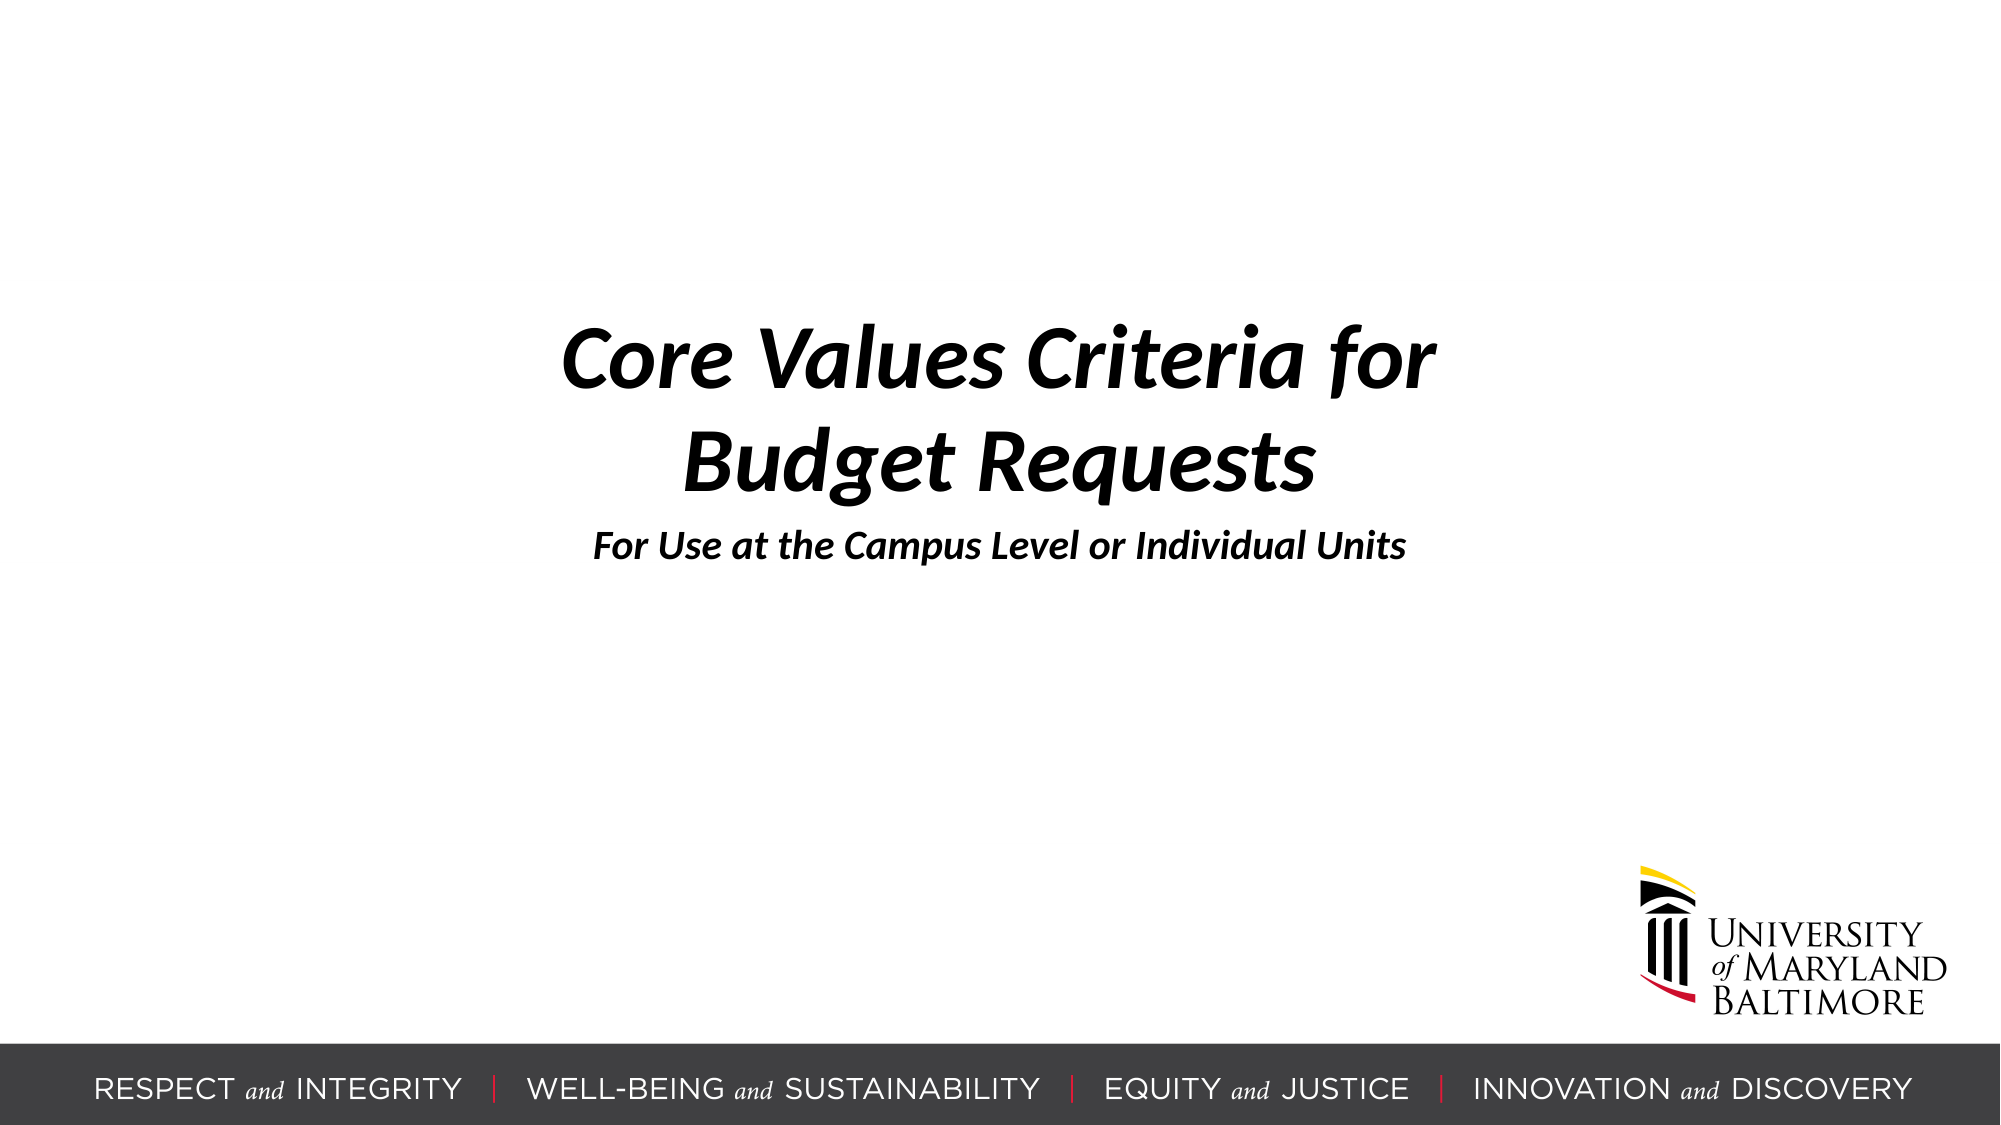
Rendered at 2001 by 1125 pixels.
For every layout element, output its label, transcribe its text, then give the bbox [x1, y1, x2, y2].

picture [0, 0, 2000, 1125]
text_box Core Values Criteria for Budget Requests For Use at the Campus Level or Individual Units [474, 314, 1525, 663]
